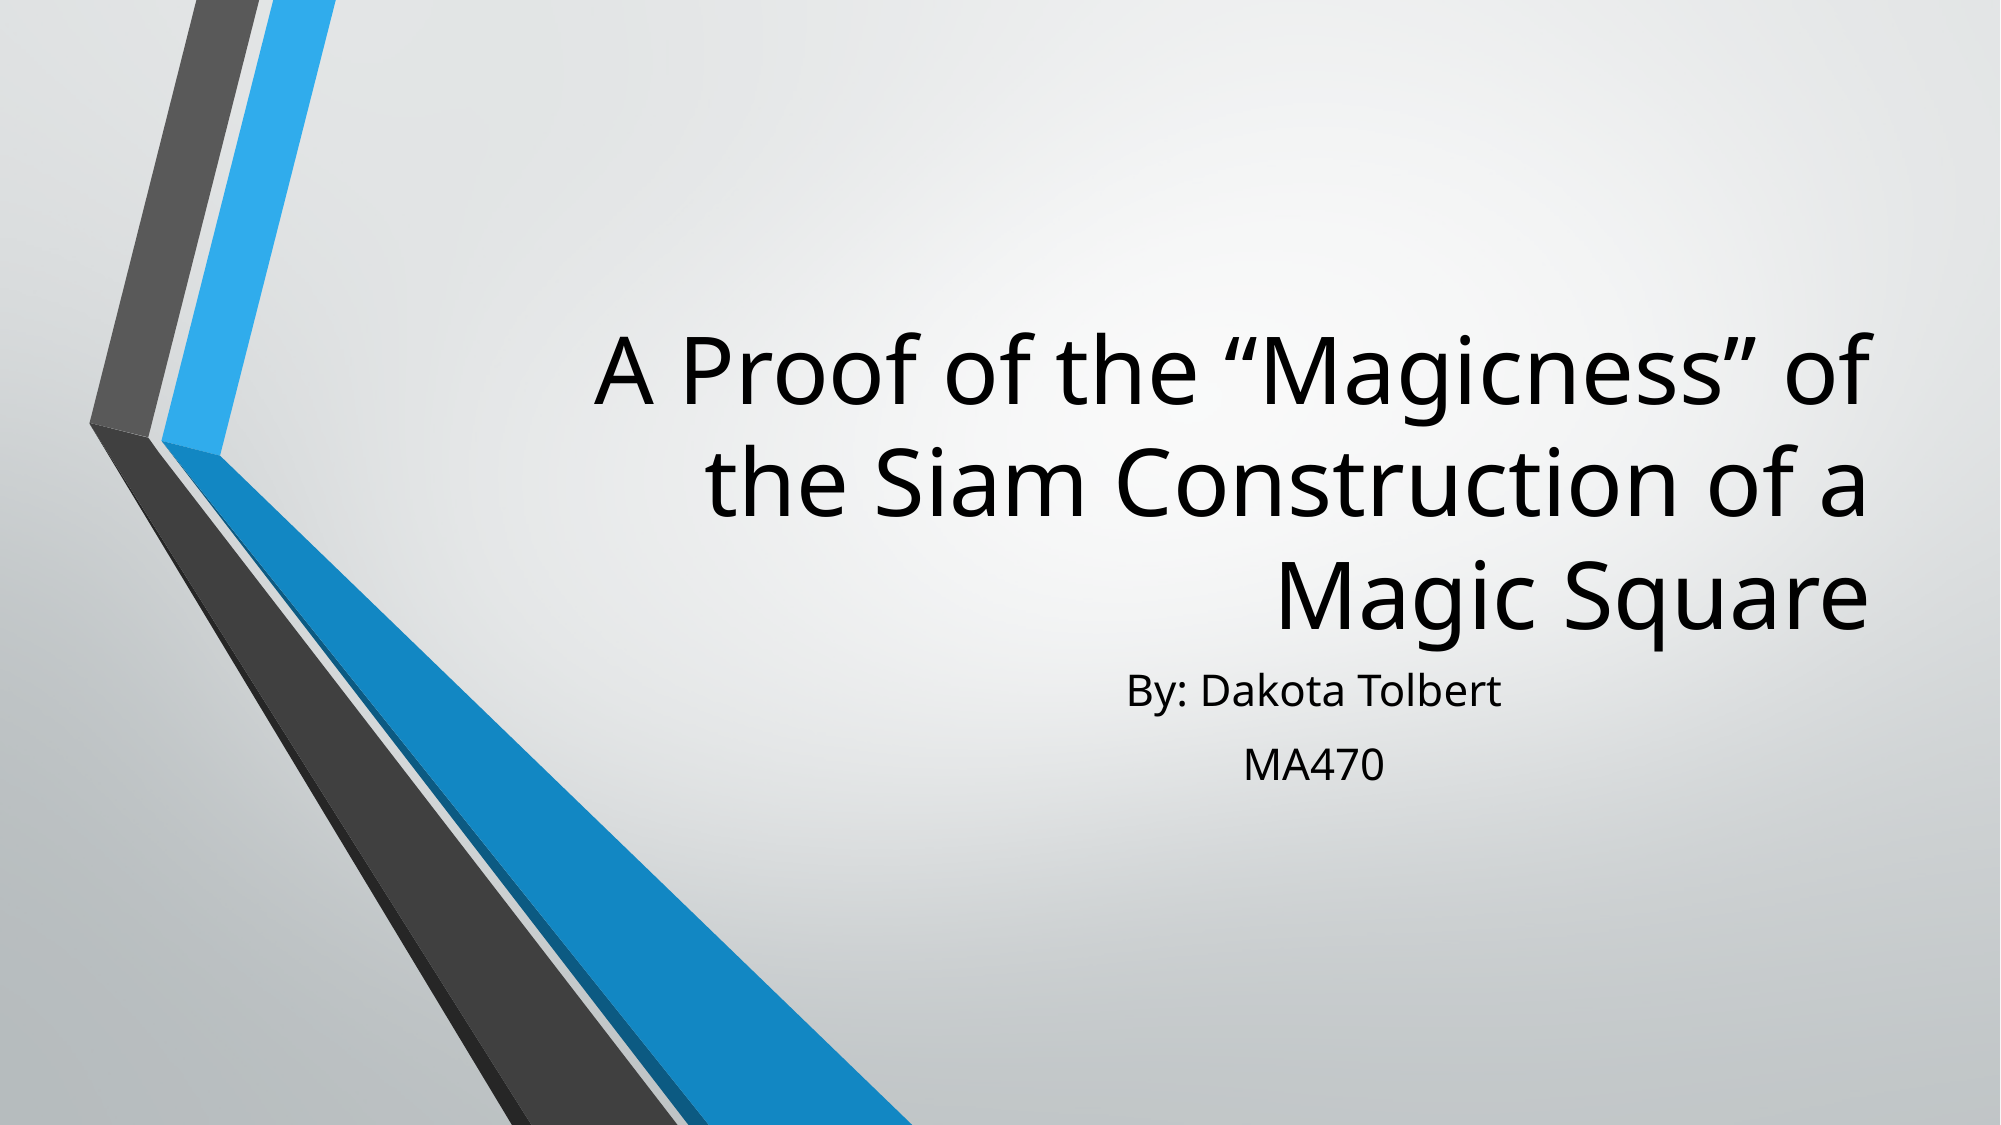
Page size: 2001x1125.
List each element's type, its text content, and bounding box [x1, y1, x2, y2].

subtitle By: Dakota Tolbert MA470 [740, 655, 1887, 884]
